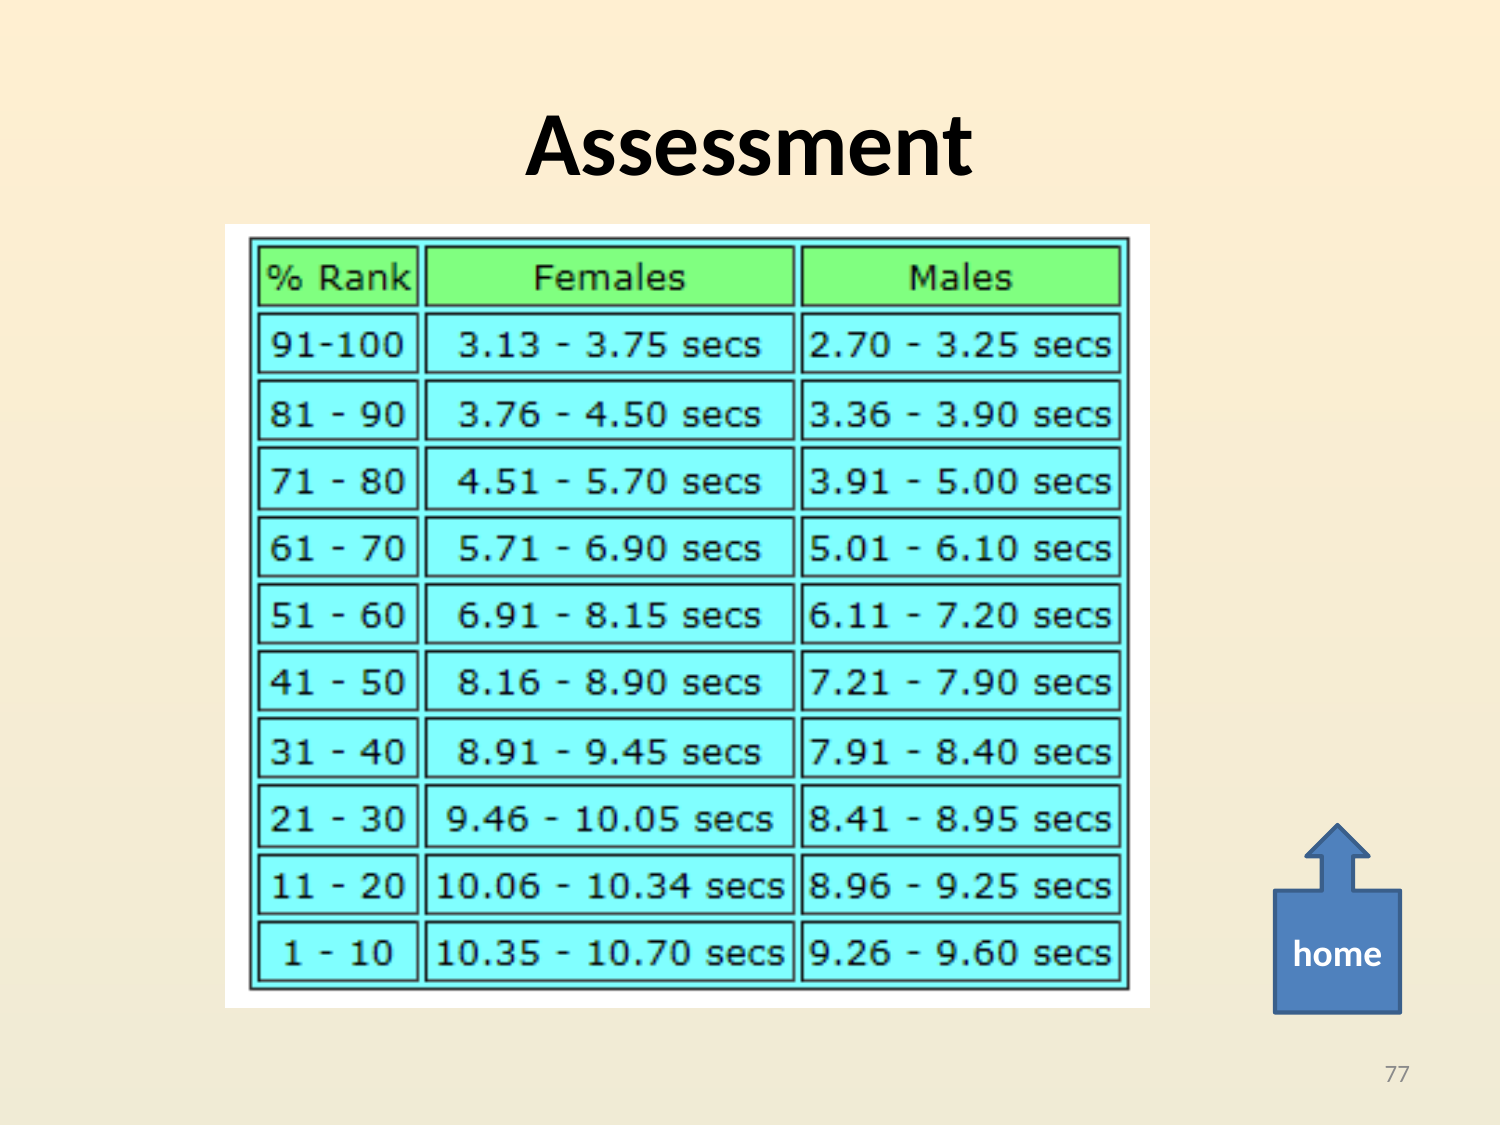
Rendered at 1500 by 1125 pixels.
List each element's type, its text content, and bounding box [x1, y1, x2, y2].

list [224, 224, 1151, 1009]
text_box home [1272, 822, 1403, 1015]
title Assessment [75, 45, 1425, 233]
slide_number 77 [1074, 1042, 1425, 1103]
